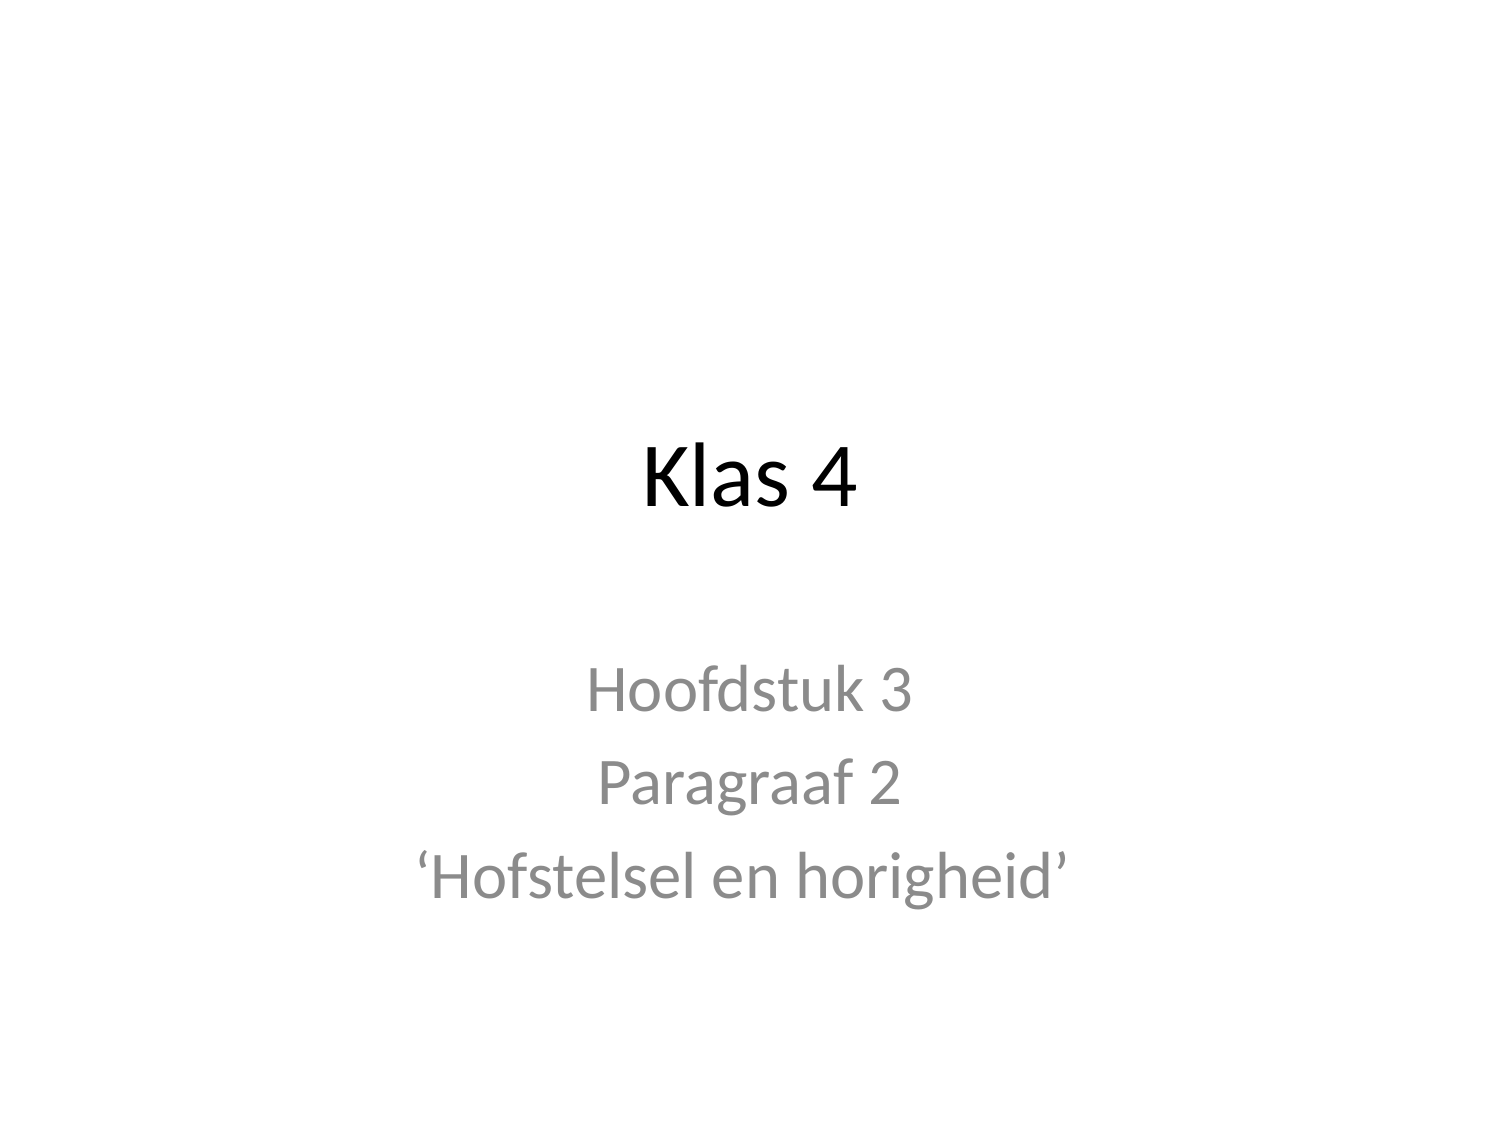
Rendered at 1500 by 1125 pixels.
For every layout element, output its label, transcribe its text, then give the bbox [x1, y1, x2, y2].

title Klas 4 [112, 349, 1388, 591]
subtitle Hoofdstuk 3 Paragraaf 2 ‘Hofstelsel en horigheid’ [225, 637, 1275, 925]
